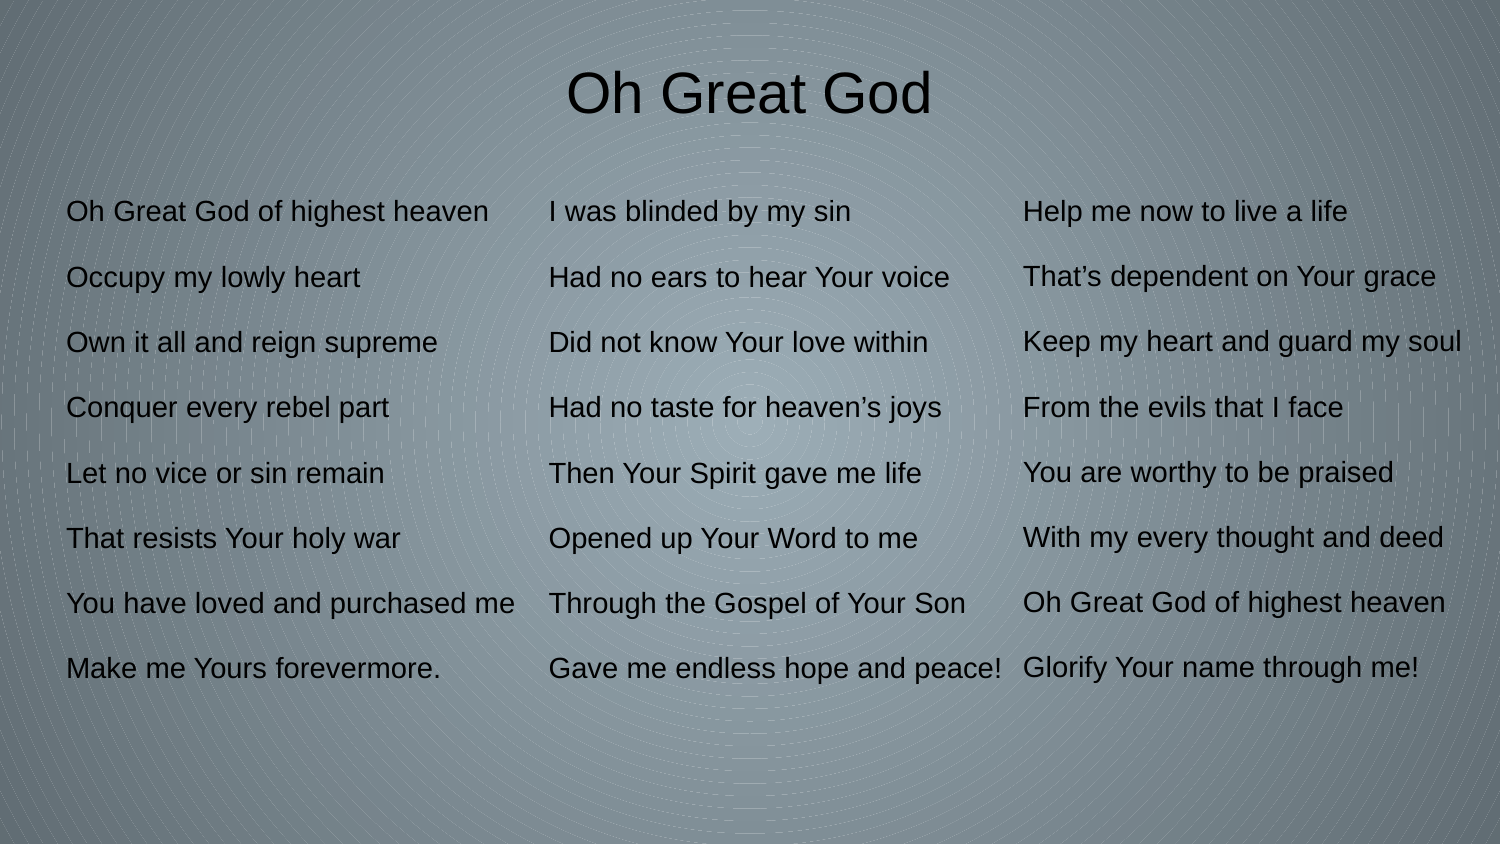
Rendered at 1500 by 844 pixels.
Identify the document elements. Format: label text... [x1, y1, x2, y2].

title Oh Great God [51, 39, 1449, 134]
text_box Help me now to live a life That’s dependent on Your grace Keep my heart and guard my soul From the evils that I face You are worthy to be praised With my every thought and deed Oh Great God of highest heaven Glorify Your name through me! [1007, 172, 1500, 699]
list Oh Great God of highest heaven Occupy my lowly heart Own it all and reign supreme Conquer every rebel part Let no vice or sin remain That resists Your holy war You have loved and purchased me Make me Yours forevermore. [51, 172, 533, 733]
list I was blinded by my sin Had no ears to hear Your voice Did not know Your love within Had no taste for heaven’s joys Then Your Spirit gave me life Opened up Your Word to me Through the Gospel of Your Son Gave me endless hope and peace! [533, 172, 1190, 733]
